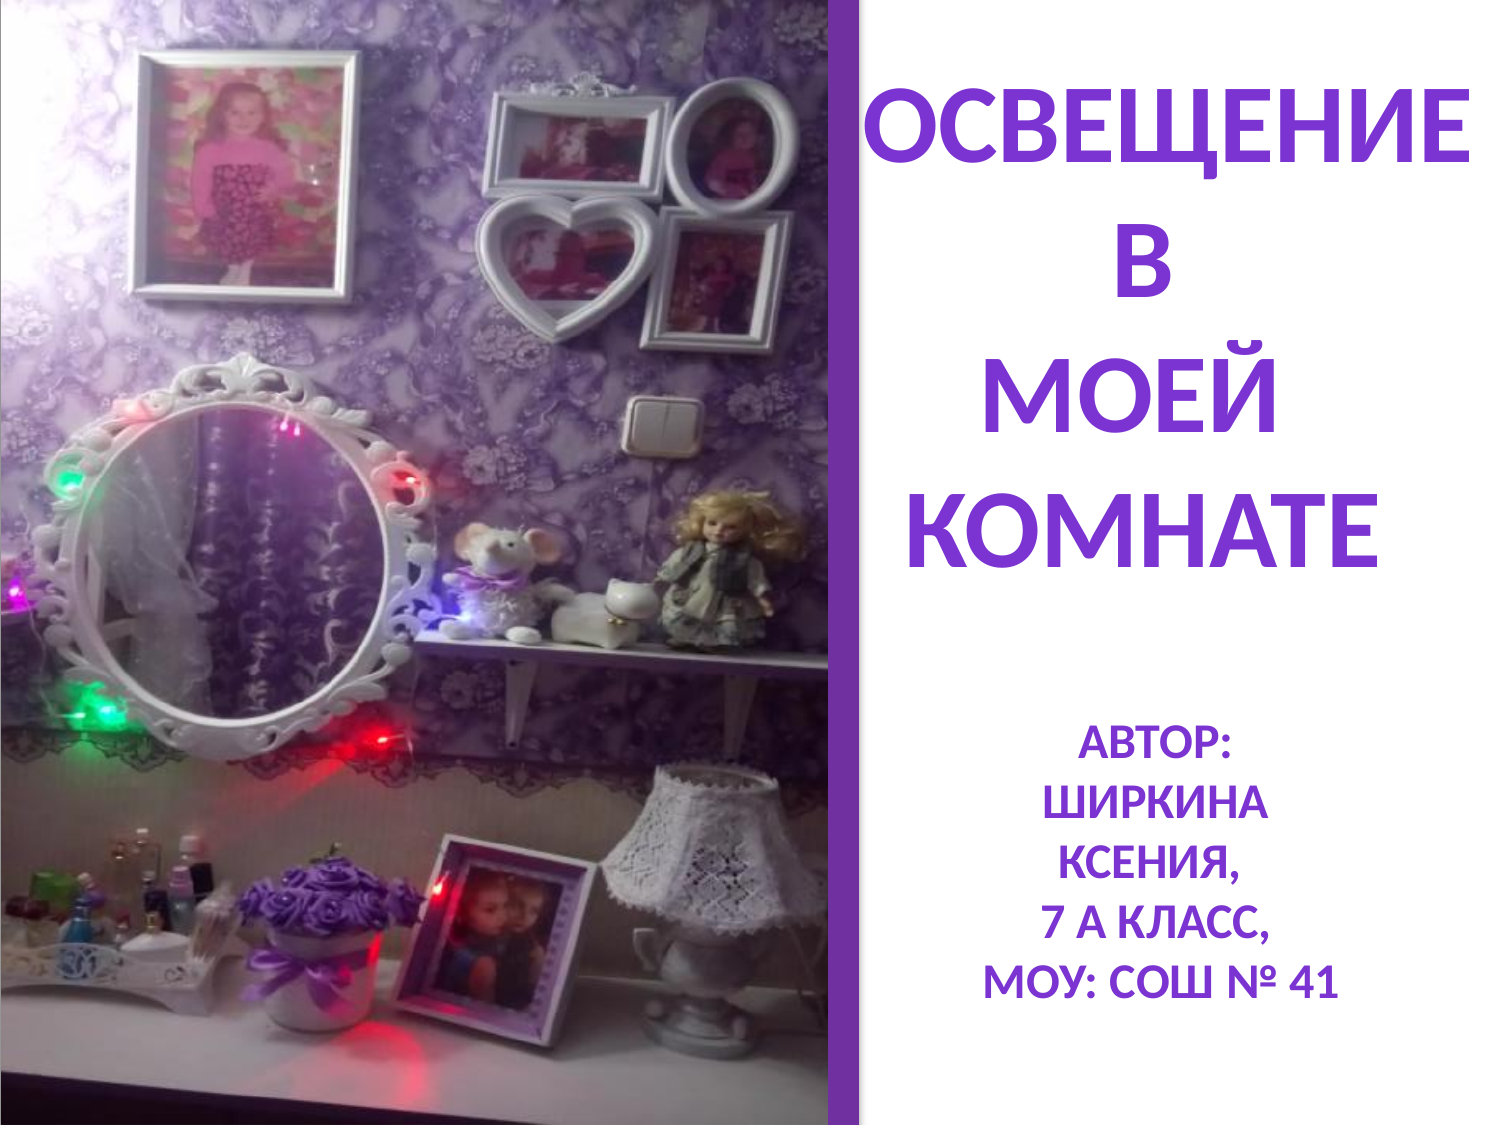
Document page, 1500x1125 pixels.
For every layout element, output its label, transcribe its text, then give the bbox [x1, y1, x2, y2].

text_box Освещение В Моей комнате [785, 42, 1500, 598]
text_box Автор: ширкина ксения, 7 а класс, МОУ: СОШ № 41 [950, 700, 1362, 1016]
picture [0, 1, 977, 1124]
